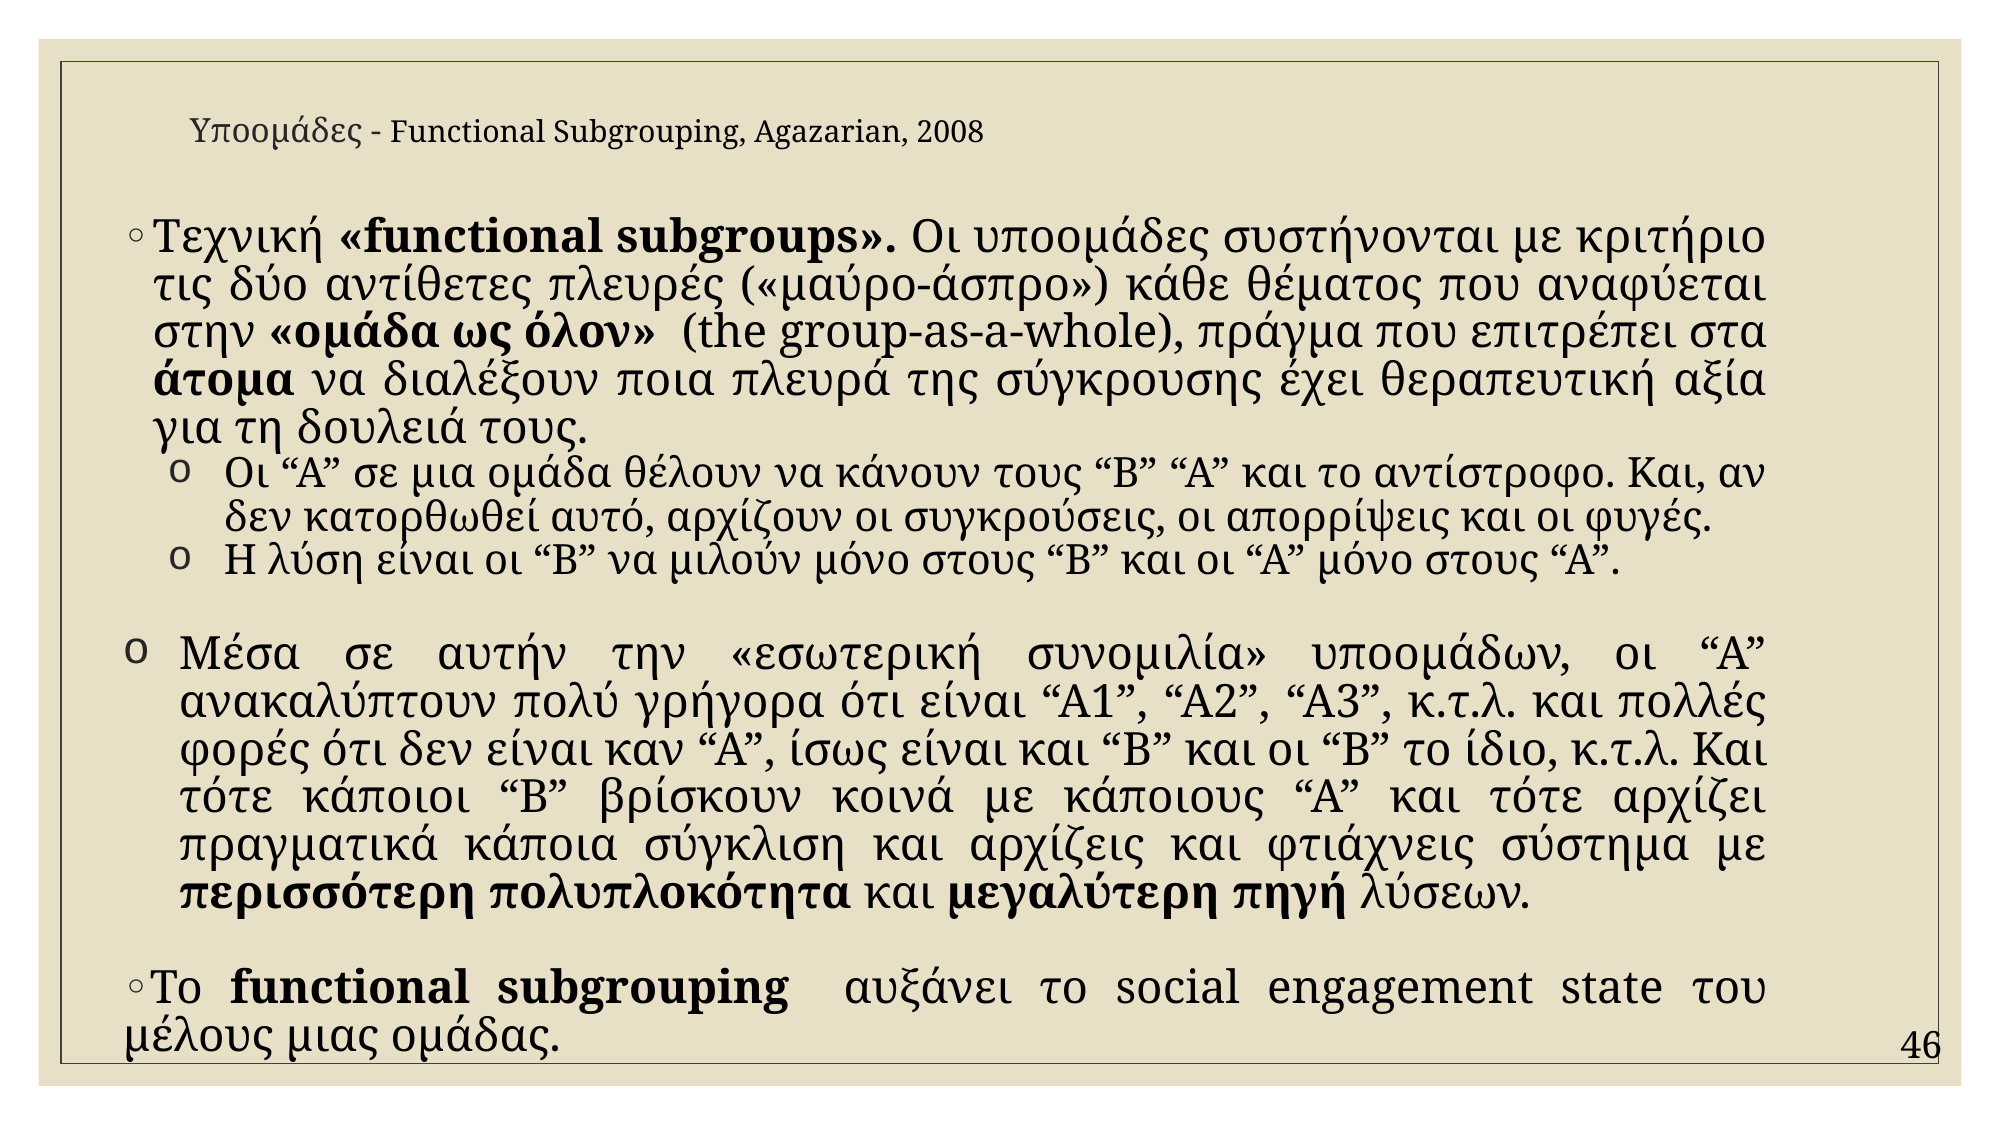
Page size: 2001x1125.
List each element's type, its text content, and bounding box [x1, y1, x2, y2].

text_box 46 [1717, 1034, 1958, 1080]
list Tεχνική «functional subgroups». Οι υποομάδες συστήνονται με κριτήριο τις δύο αντίθετες πλευρές («μαύρο-άσπρο») κάθε θέματος που αναφύεται στην «ομάδα ως όλον» (the group-as-a-whole), πράγμα που επιτρέπει στα άτομα να διαλέξουν ποια πλευρά της σύγκρουσης έχει θεραπευτική αξία για τη δουλειά τους. Οι “Α” σε μια ομάδα θέλουν να κάνουν τους “Β” “Α” και το αντίστροφο. Και, αν δεν κατορθωθεί αυτό, αρχίζουν οι συγκρούσεις, οι απορρίψεις και οι φυγές. Η λύση είναι οι “Β” να μιλούν μόνο στους “Β” και οι “Α” μόνο στους “Α”. Μέσα σε αυτήν την «εσωτερική συνομιλία» υποομάδων, οι “Α” ανακαλύπτουν πολύ γρήγορα ότι είναι “Α1”, “Α2”, “Α3”, κ.τ.λ. και πολλές φορές ότι δεν είναι καν “Α”, ίσως είναι και “B” και οι “Β” το ίδιο, κ.τ.λ. Και τότε κάποιοι “Β” βρίσκουν κοινά με κάποιους “Α” και τότε αρχίζει πραγματικά κάποια σύγκλιση και αρχίζεις και φτιάχνεις σύστημα με περισσότερη πολυπλοκότητα και μεγαλύτερη πηγή λύσεων. Το functional subgrouping αυξάνει το social engagement state του μέλους μιας ομάδας. [107, 206, 1783, 1102]
title Υποομάδες - Functional Subgrouping, Agazarian, 2008 [174, 105, 1825, 207]
